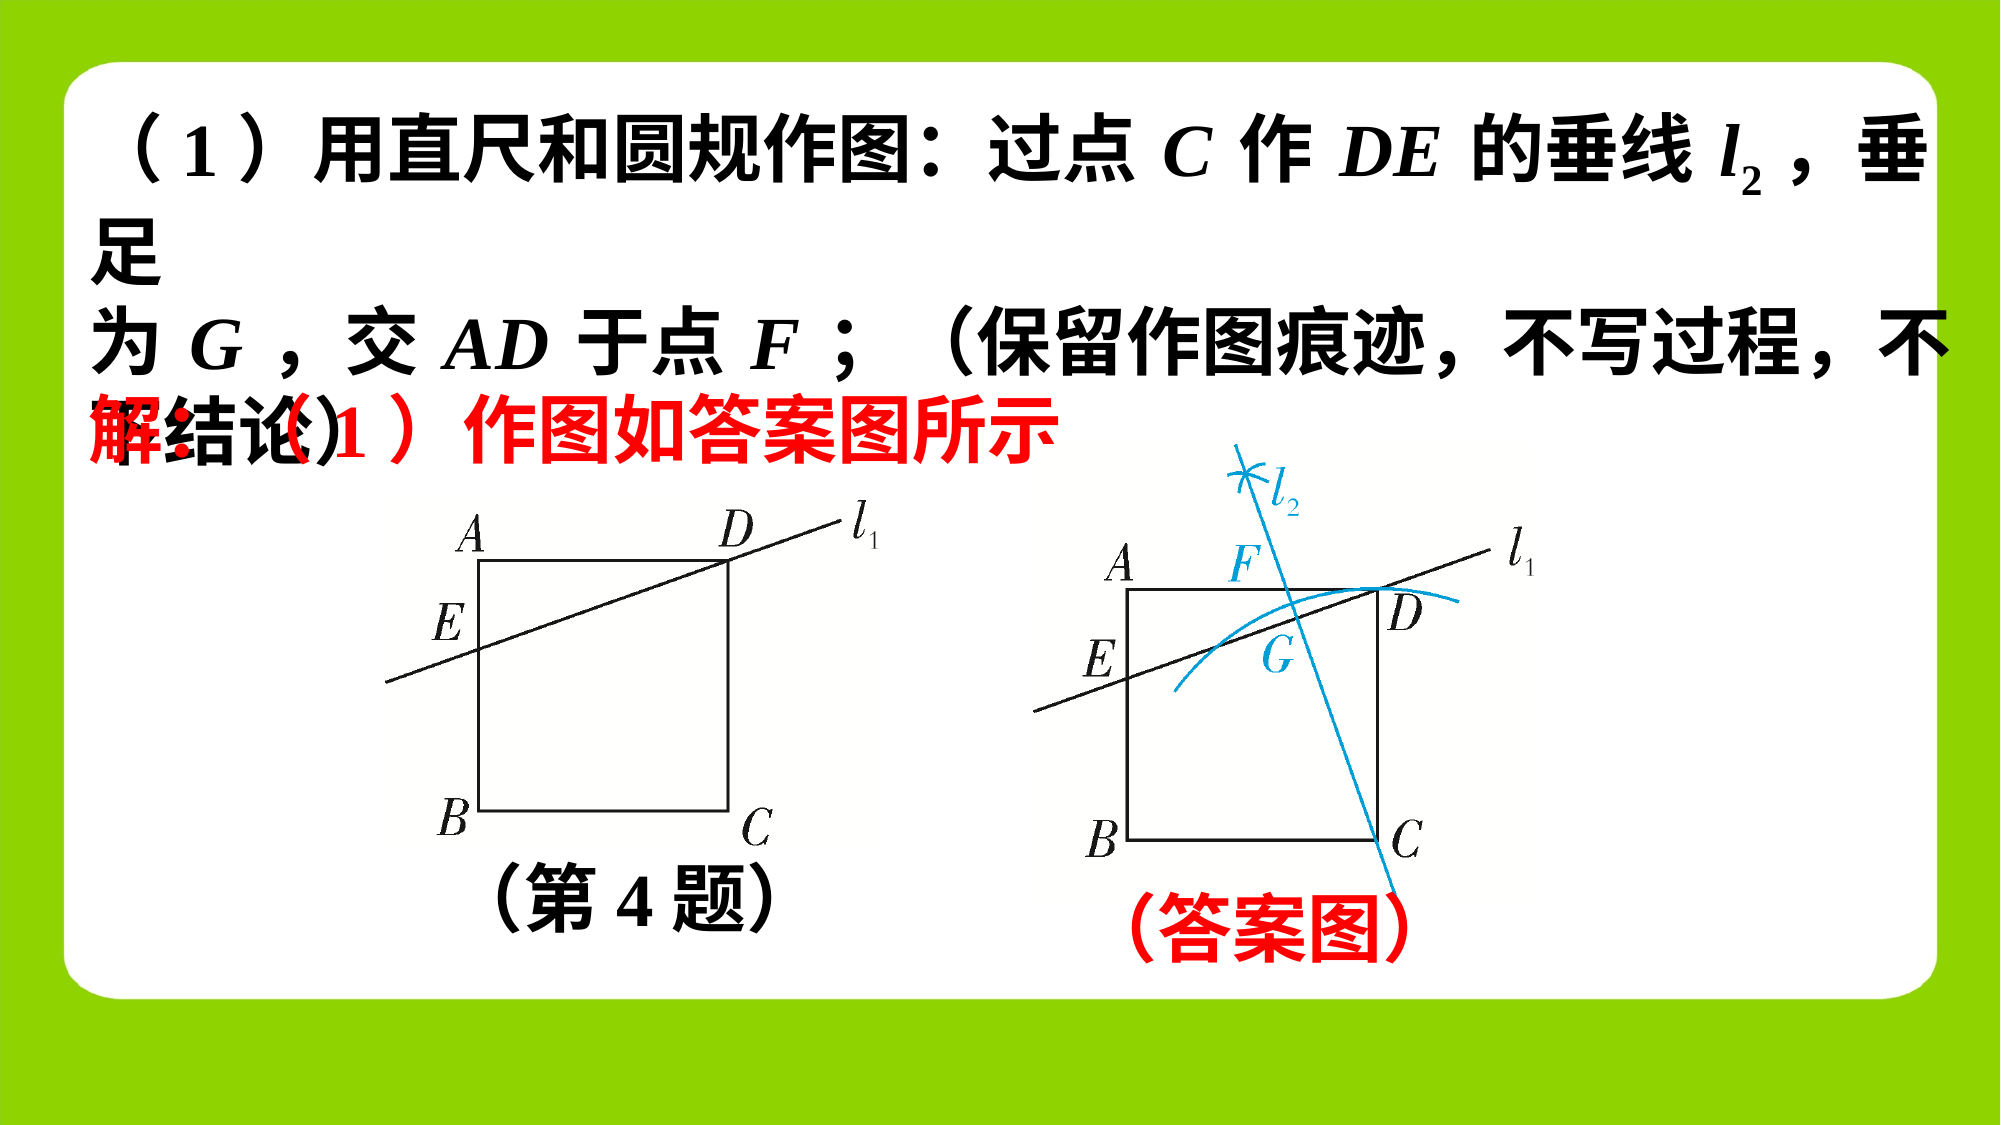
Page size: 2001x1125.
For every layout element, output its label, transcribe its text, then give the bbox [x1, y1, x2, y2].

picture [0, 0, 2001, 1125]
text_box （答案图） [1079, 902, 1460, 972]
text_box 解：（1）作图如答案图所示. [88, 382, 1077, 474]
text_box （1）用直尺和圆规作图：过点C作DE的垂线l2，垂足 为G，交AD于点F；（保留作图痕迹，不写过程，不 下结论） [88, 101, 1974, 375]
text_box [385, 500, 878, 943]
